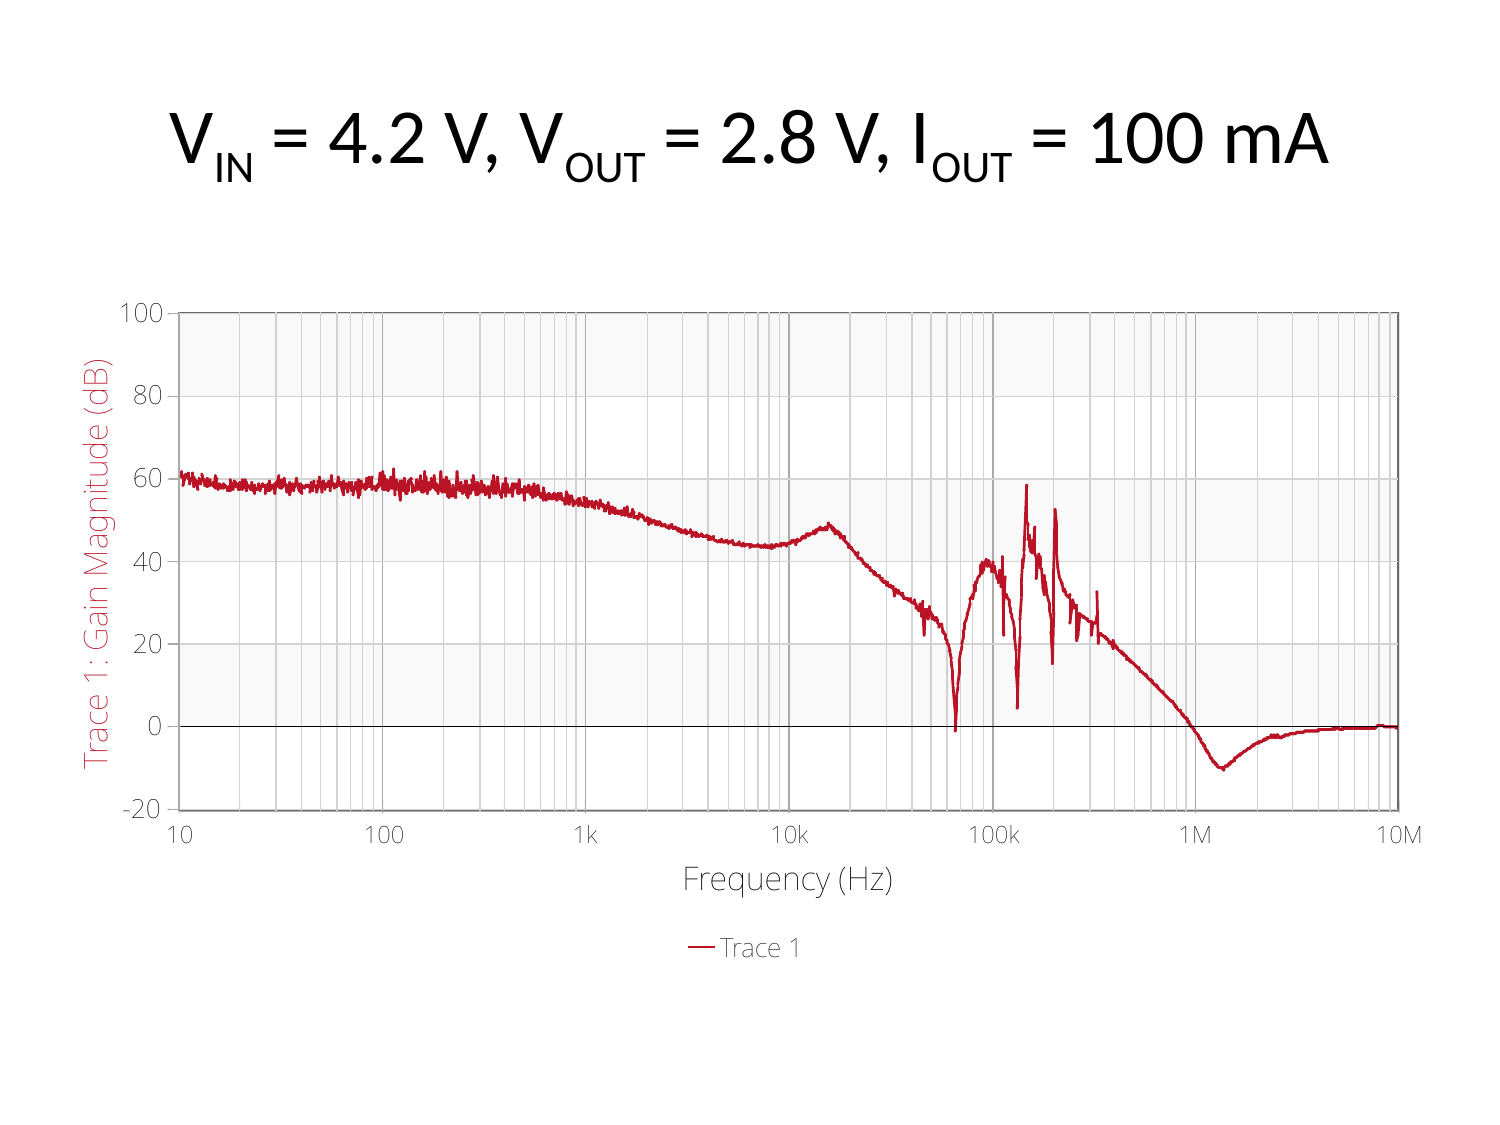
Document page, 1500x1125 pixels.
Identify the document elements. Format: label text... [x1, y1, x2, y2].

title VIN = 4.2 V, VOUT = 2.8 V, IOUT = 100 mA [75, 45, 1425, 233]
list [74, 296, 1426, 972]
